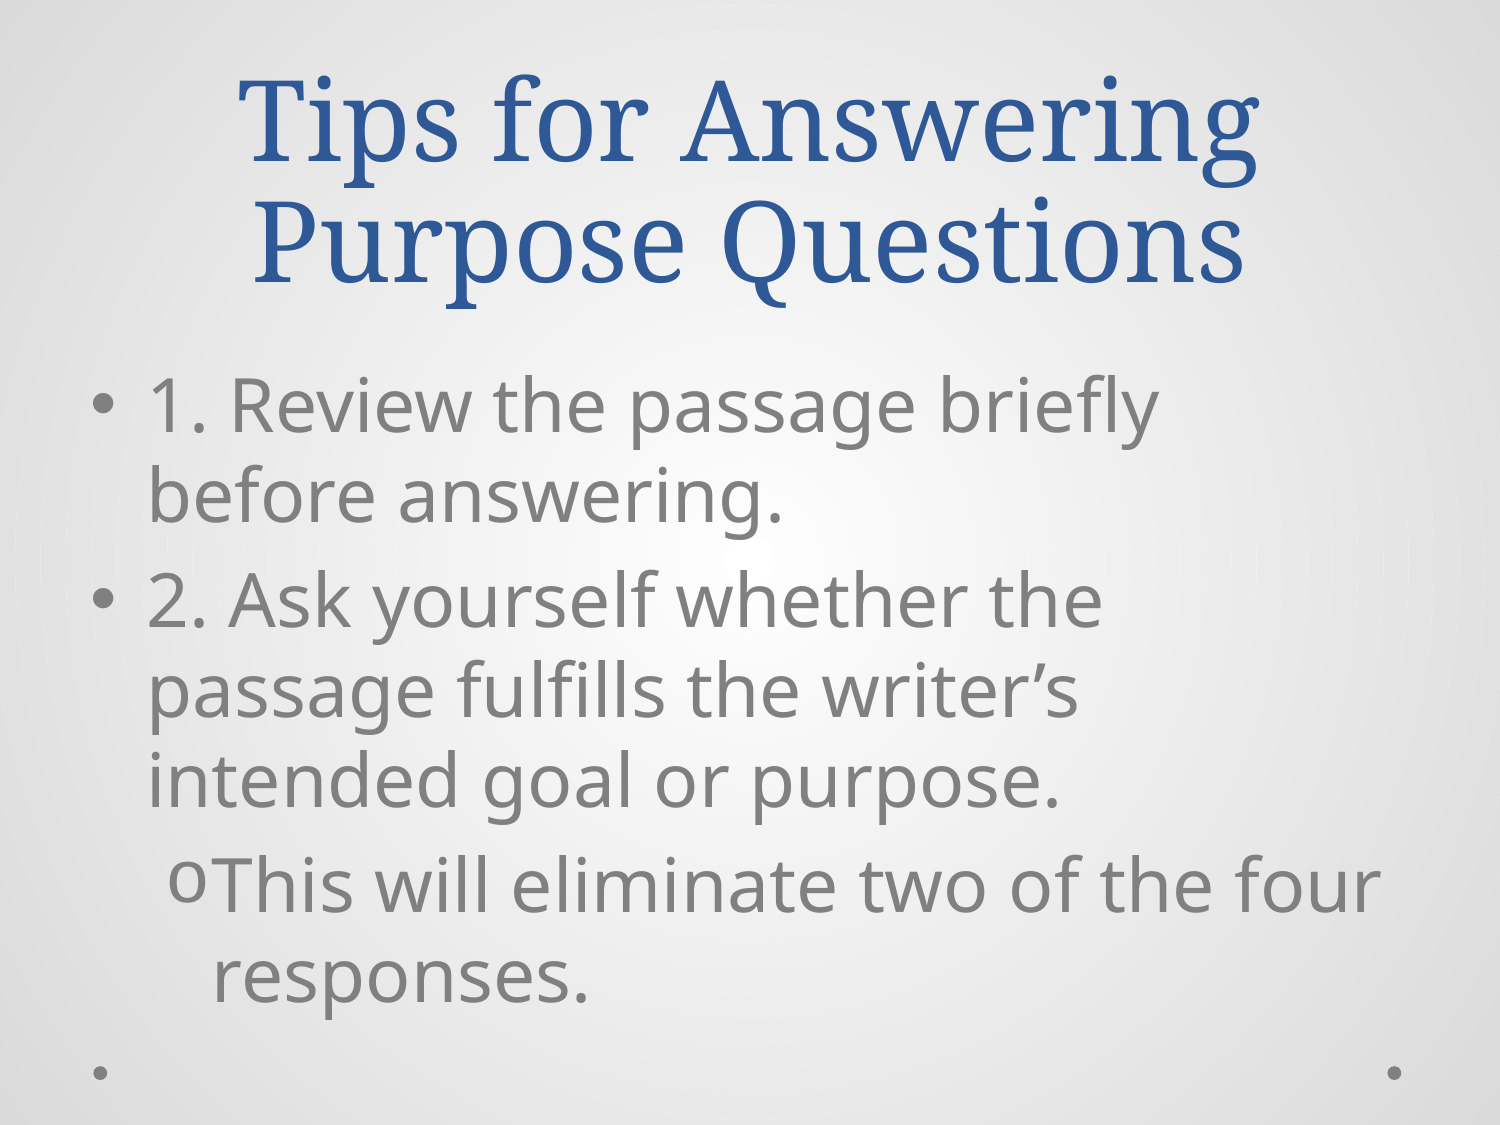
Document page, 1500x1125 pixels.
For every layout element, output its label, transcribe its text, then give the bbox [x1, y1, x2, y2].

title Tips for Answering Purpose Questions [75, 50, 1425, 313]
list 1. Review the passage briefly before answering. 2. Ask yourself whether the passage fulfills the writer’s intended goal or purpose. This will eliminate two of the four responses. [75, 350, 1425, 1050]
